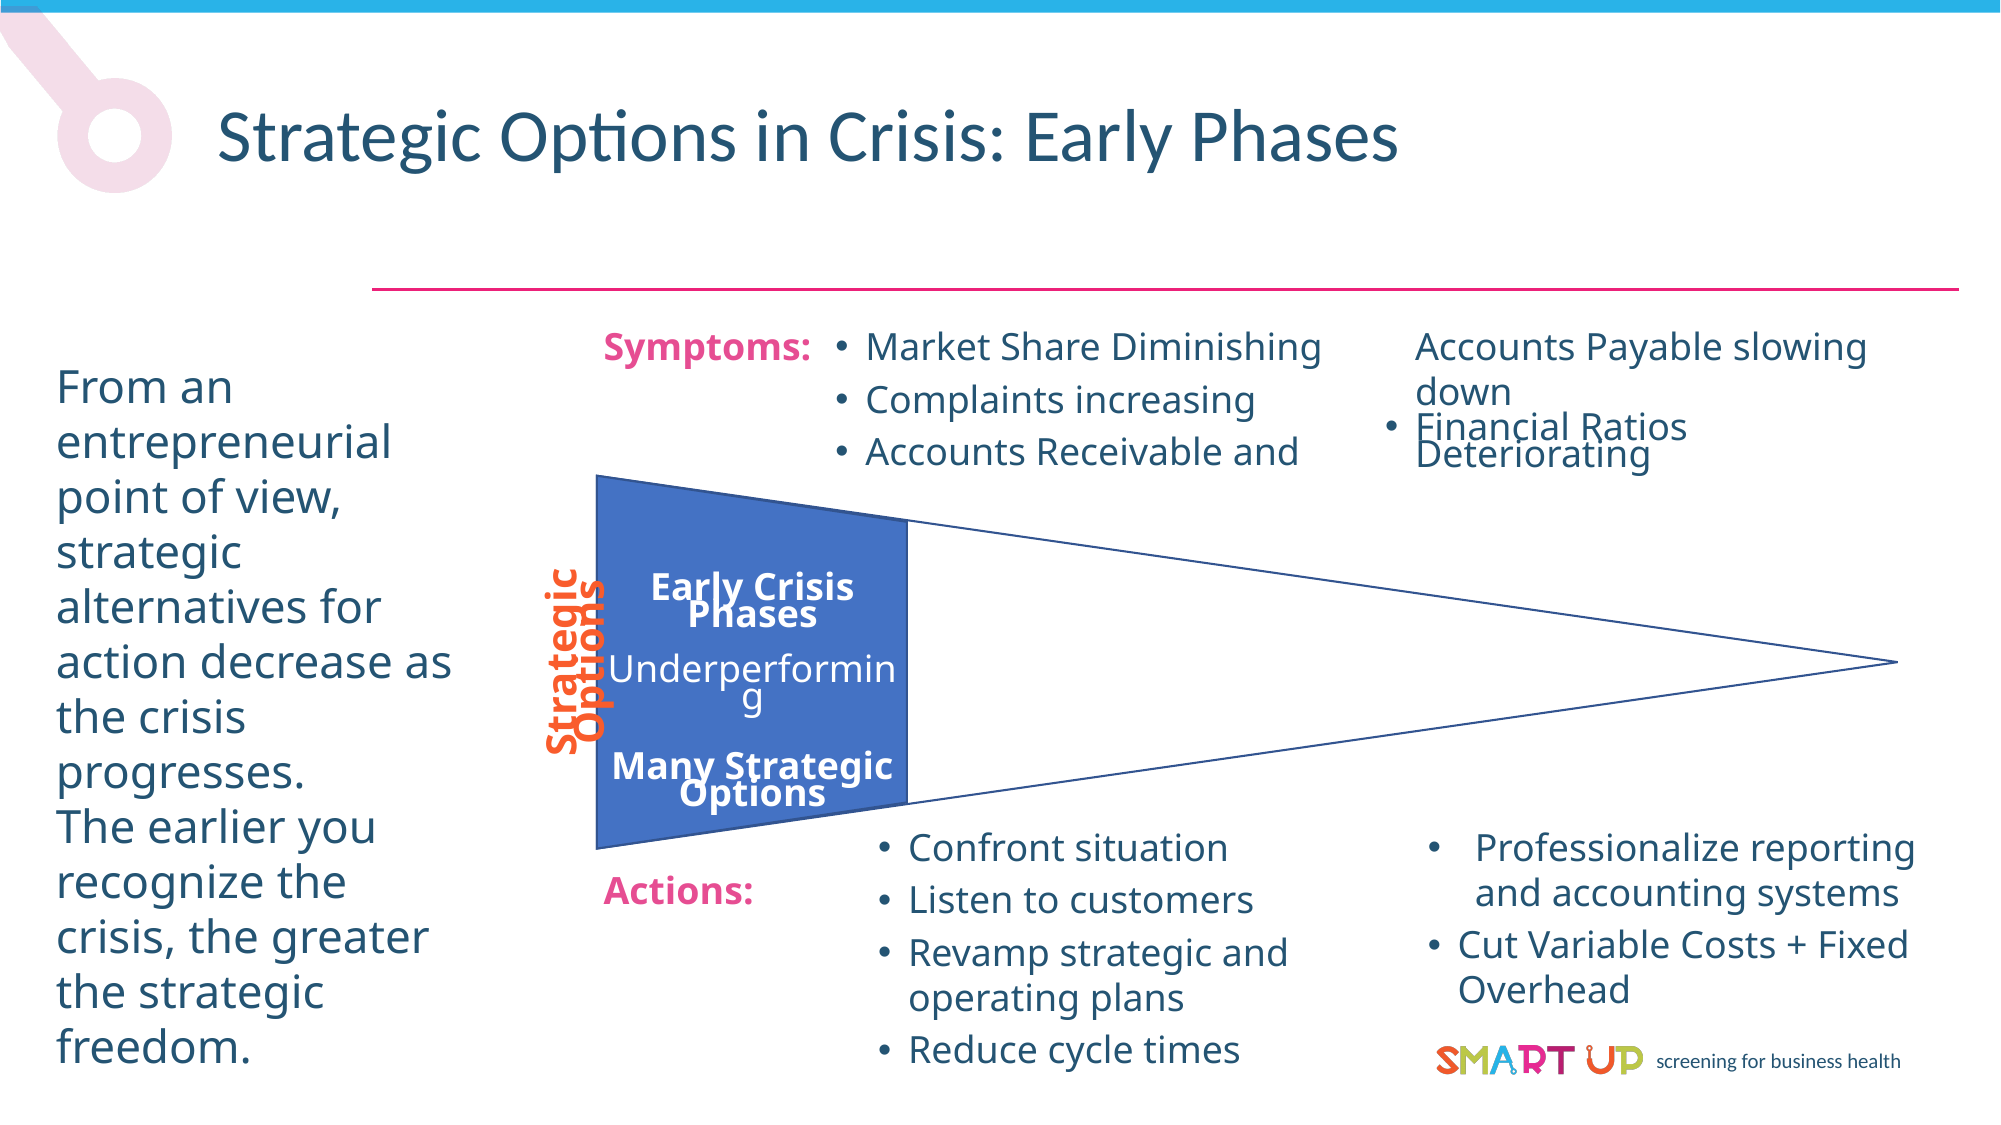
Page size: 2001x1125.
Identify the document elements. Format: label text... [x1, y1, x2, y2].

text_box Actions: [597, 881, 907, 915]
picture [1436, 1045, 1643, 1078]
text_box From an entrepreneurial point of view, strategic alternatives for action decrease as the crisis progresses. The earlier you recognize the crisis, the greater the strategic freedom. [42, 351, 488, 1123]
text_box Symptoms: [597, 337, 907, 371]
picture [0, 6, 224, 218]
text_box Strategic Options [554, 507, 615, 817]
text_box Confront situation Listen to customers Revamp strategic and operating plans Reduce cycle times Professionalize reporting and accounting systems Cut Variable Costs + Fixed Overhead [872, 821, 1984, 987]
text_box [595, 474, 908, 804]
text_box Market Share Diminishing Complaints increasing Accounts Receivable and Accounts Payable slowing down Financial Ratios Deteriorating [829, 320, 1941, 490]
text_box [768, 499, 1898, 806]
list Strategic Options in Crisis: Early Phases [202, 88, 1655, 204]
text_box Early Crisis Phases Underperforming Many Strategic Options [597, 577, 907, 852]
